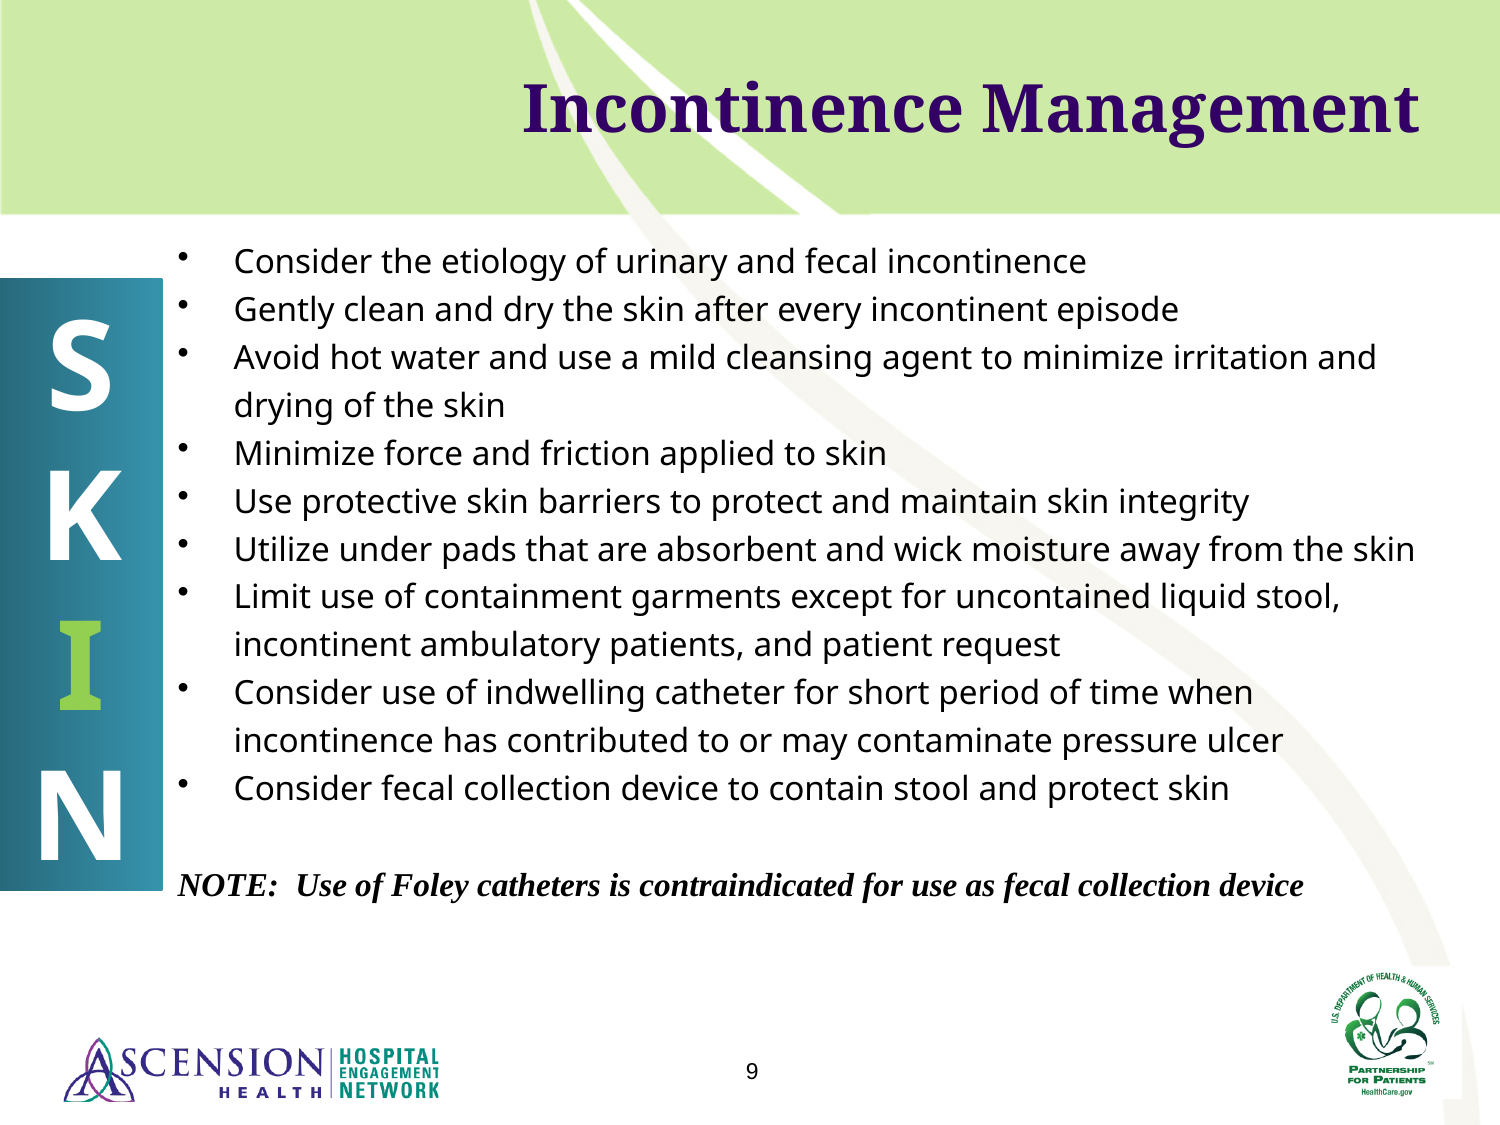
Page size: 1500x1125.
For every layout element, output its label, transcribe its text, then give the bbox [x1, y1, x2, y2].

slide_number 9 [577, 1049, 928, 1105]
list Consider the etiology of urinary and fecal incontinence Gently clean and dry the skin after every incontinent episode Avoid hot water and use a mild cleansing agent to minimize irritation and drying of the skin Minimize force and friction applied to skin Use protective skin barriers to protect and maintain skin integrity Utilize under pads that are absorbent and wick moisture away from the skin Limit use of containment garments except for uncontained liquid stool, incontinent ambulatory patients, and patient request Consider use of indwelling catheter for short period of time when incontinence has contributed to or may contaminate pressure ulcer Consider fecal collection device to contain stool and protect skin NOTE: Use of Foley catheters is contraindicated for use as fecal collection device [162, 224, 1471, 1012]
text_box S K I N [0, 278, 163, 891]
picture [0, 0, 1500, 1125]
title Incontinence Management [49, 39, 1437, 173]
